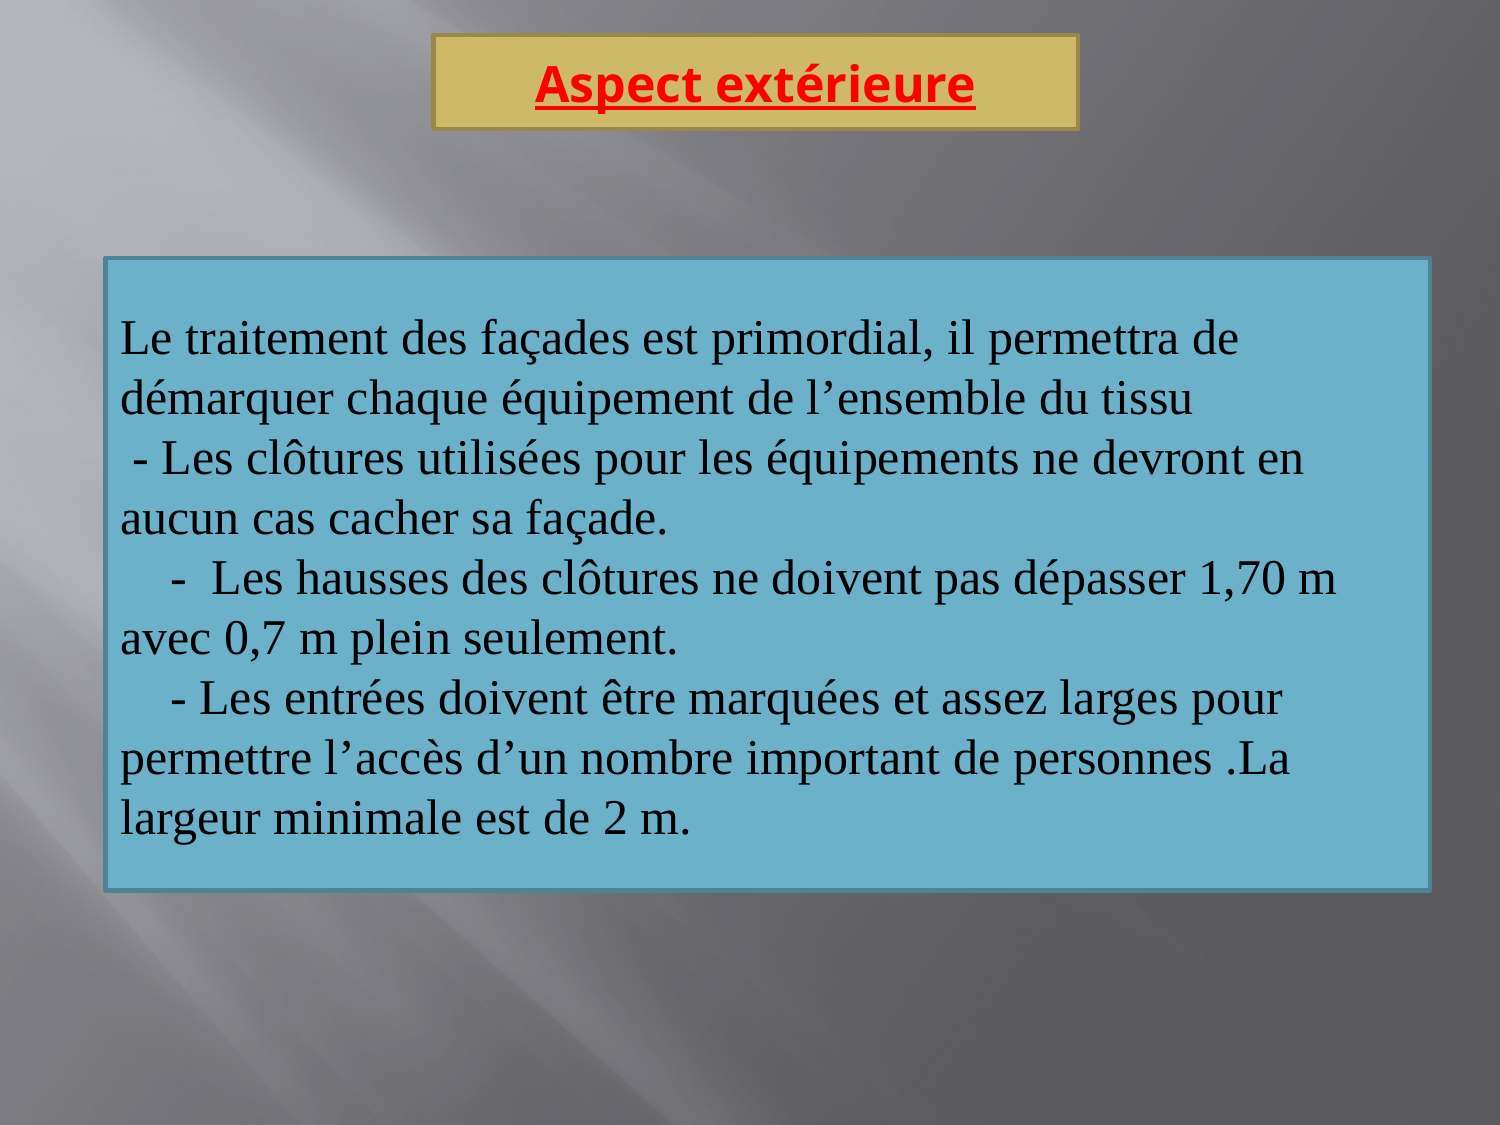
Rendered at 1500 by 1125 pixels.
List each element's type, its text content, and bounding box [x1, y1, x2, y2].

text_box Aspect extérieure [431, 33, 1080, 131]
text_box Le traitement des façades est primordial, il permettra de démarquer chaque équipement de l’ensemble du tissu - Les clôtures utilisées pour les équipements ne devront en aucun cas cacher sa façade. - Les hausses des clôtures ne doivent pas dépasser 1,70 m avec 0,7 m plein seulement. - Les entrées doivent être marquées et assez larges pour permettre l’accès d’un nombre important de personnes .La largeur minimale est de 2 m. [103, 256, 1432, 893]
